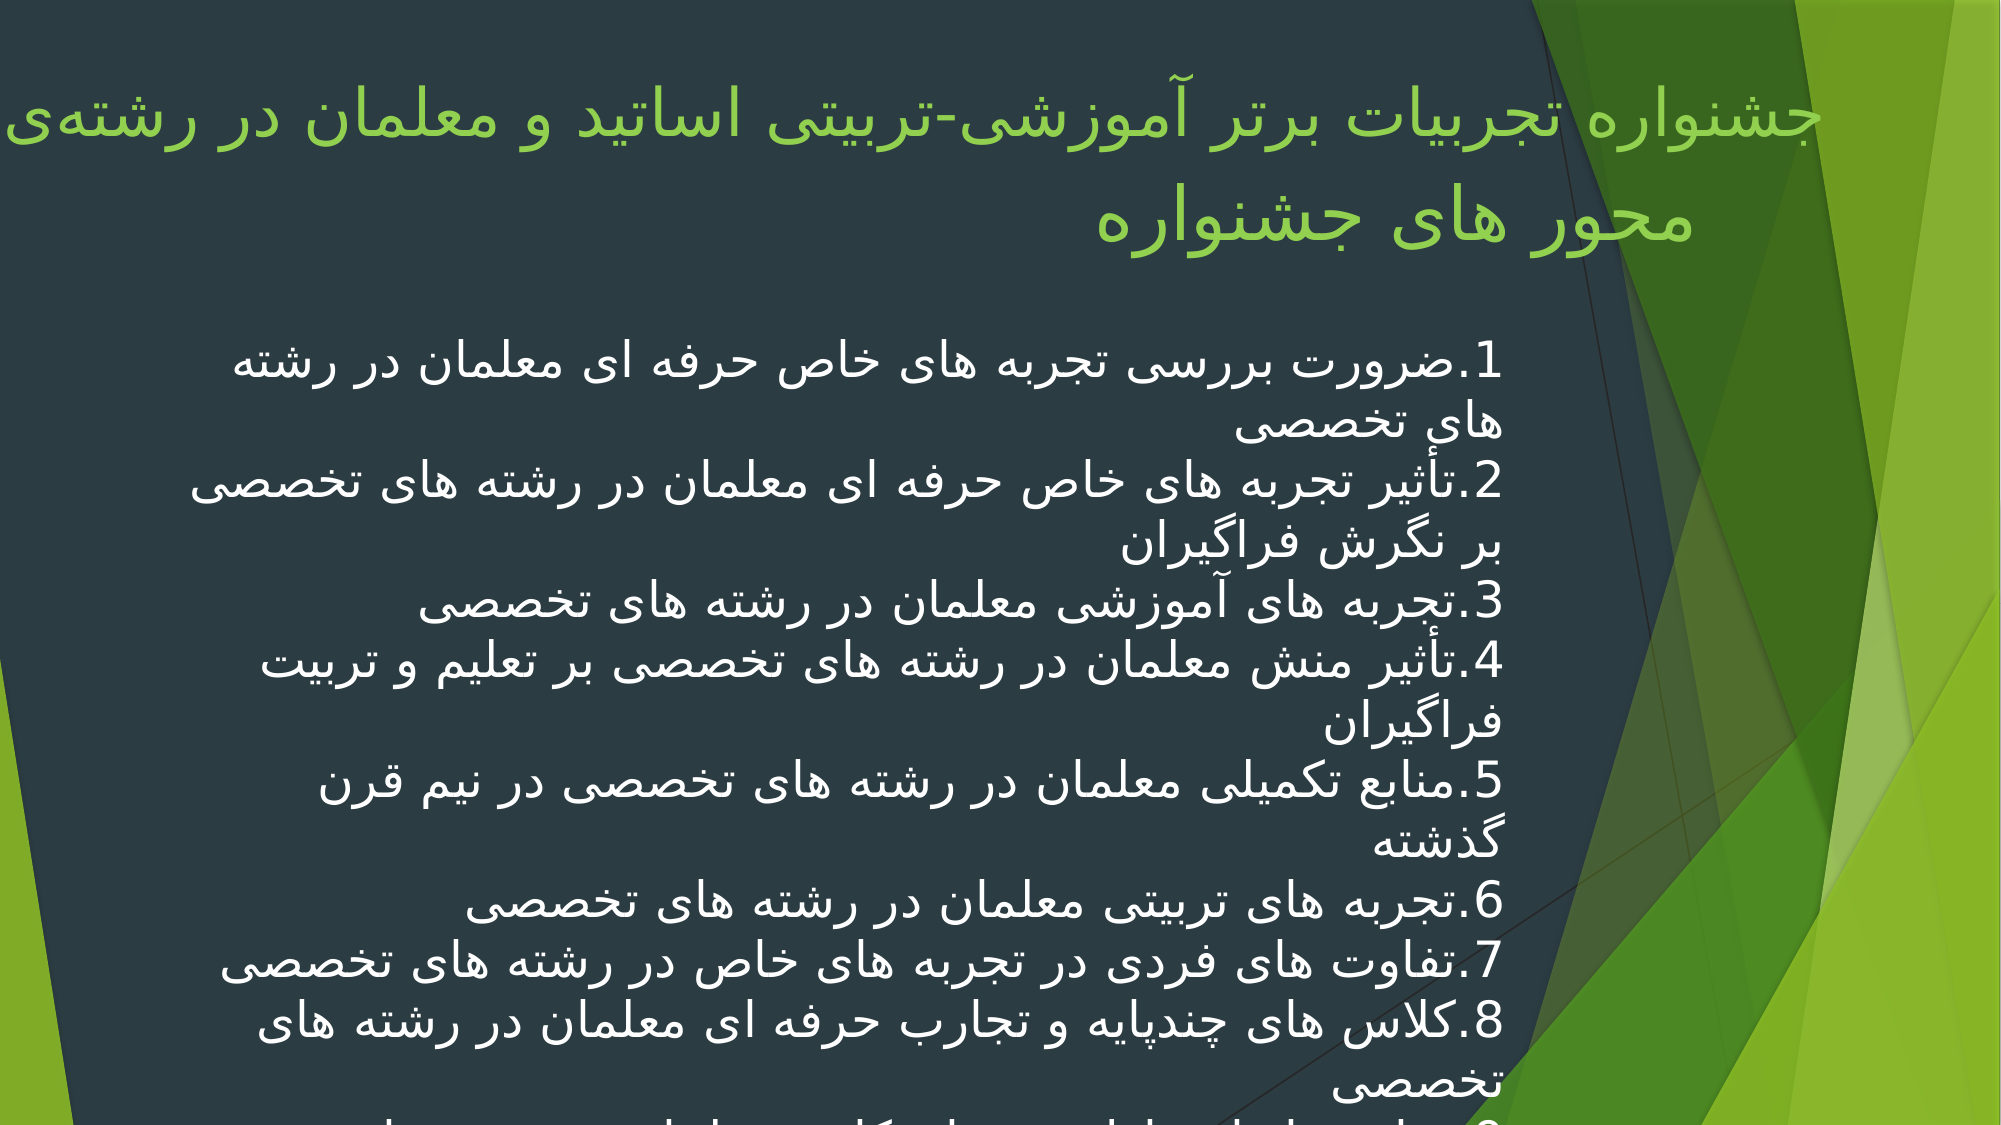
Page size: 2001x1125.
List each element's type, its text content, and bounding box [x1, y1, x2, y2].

text_box محور های جشنواره [1080, 158, 2000, 264]
text_box جشنواره تجربیات برتر آموزشی-تربیتی اساتید و معلمان در رشته‌ی تخصصی [0, 62, 1844, 158]
text_box 1.ضرورت بررسی تجربه های خاص حرفه ای معلمان در رشته های تخصصی 2.تأثیر تجربه های خاص حرفه ای معلمان در رشته های تخصصی بر نگرش فراگیران 3.تجربه های آموزشی معلمان در رشته های تخصصی 4.تأثیر منش معلمان در رشته های تخصصی بر تعلیم و تربیت فراگیران 5.منابع تکمیلی معلمان در رشته های تخصصی در نیم قرن گذشته 6.تجربه های تربیتی معلمان در رشته های تخصصی 7.تفاوت های فردی در تجربه های خاص در رشته های تخصصی 8.کلاس های چندپایه و تجارب حرفه ای معلمان در رشته های تخصصی 9.تجاربی از انضباط و وجدان کاری معلمان در رشته های تخصصی [152, 319, 1520, 1125]
